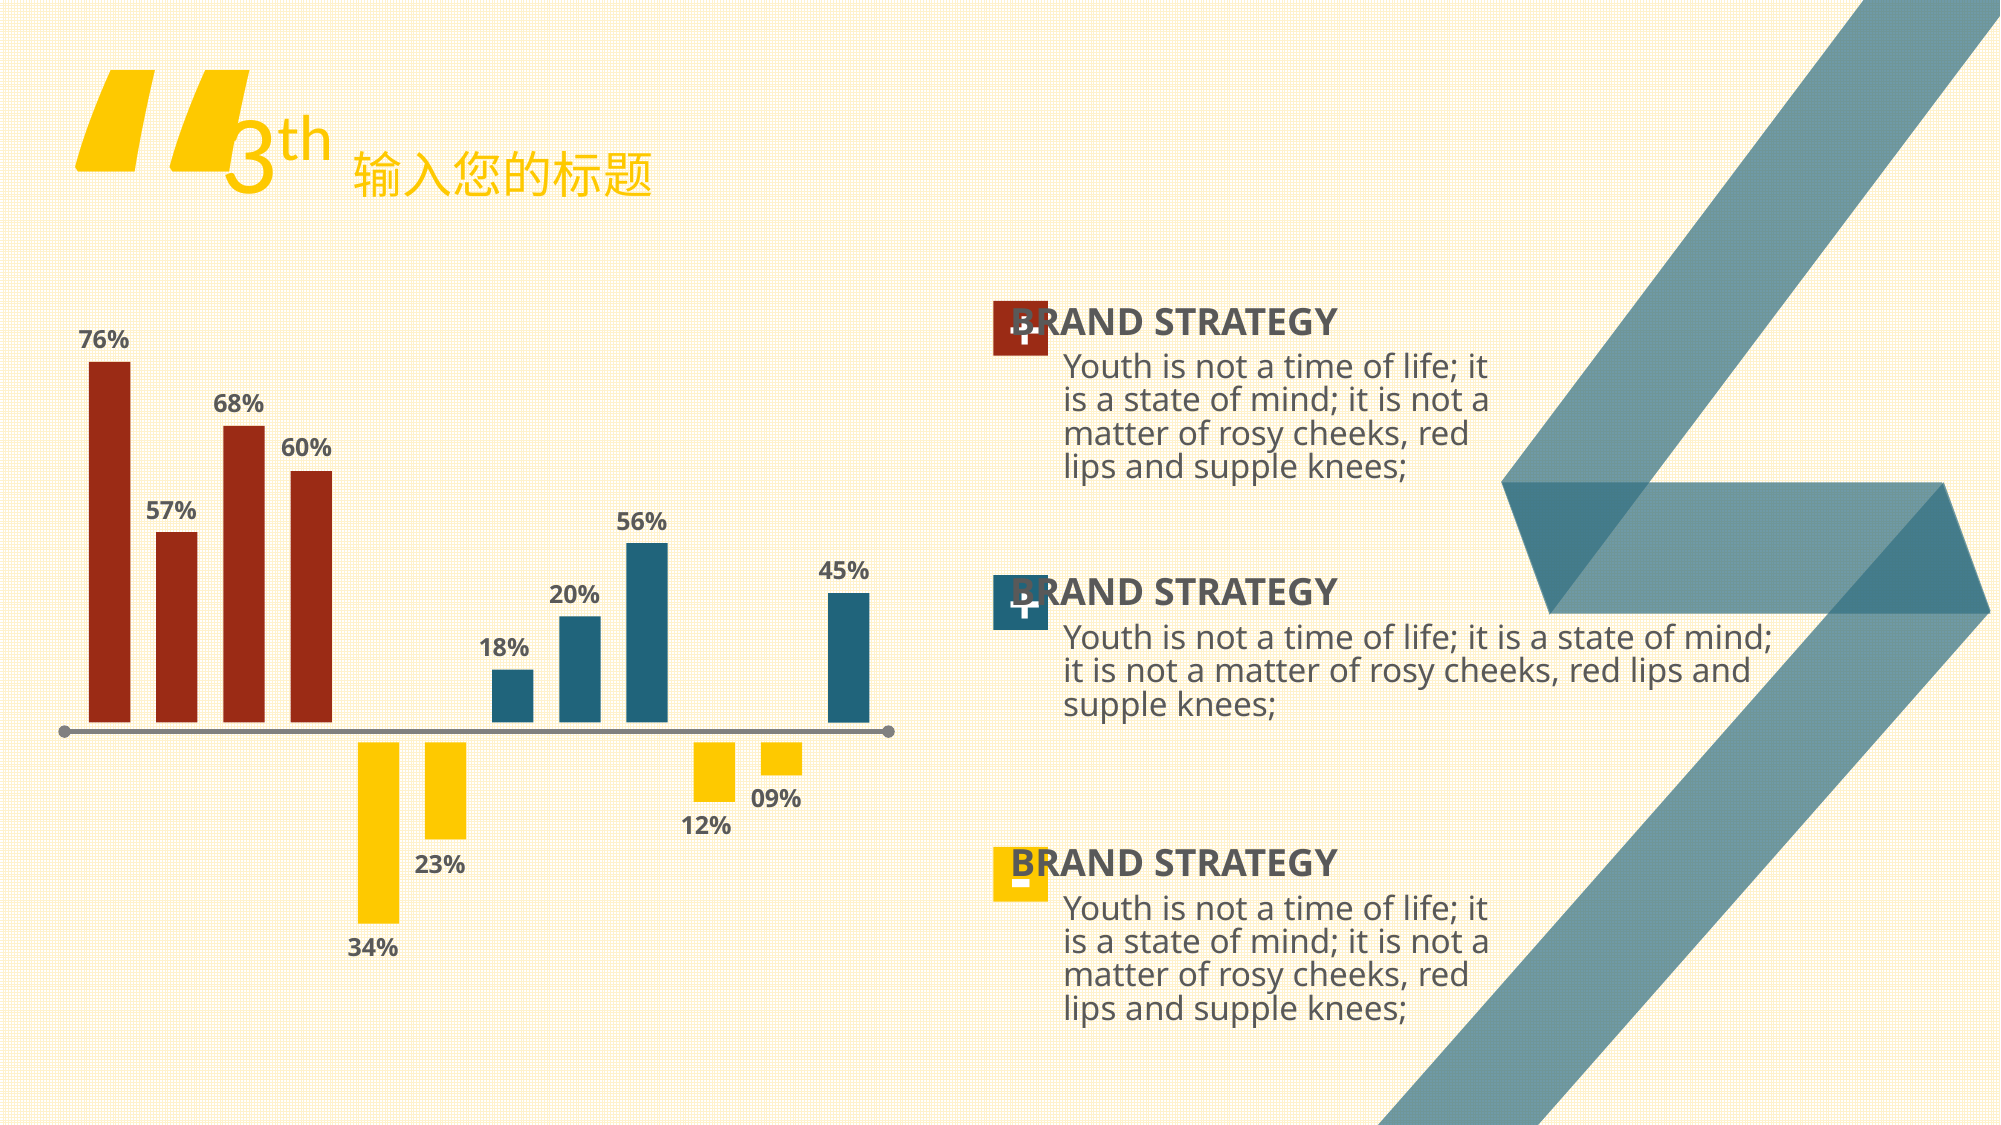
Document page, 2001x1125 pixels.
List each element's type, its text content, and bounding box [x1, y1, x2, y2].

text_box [993, 560, 1790, 698]
text_box [1500, 481, 1942, 615]
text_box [993, 831, 1534, 1003]
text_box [69, 316, 139, 723]
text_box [203, 380, 275, 723]
text_box 3th 输入您的标题 [205, 73, 714, 224]
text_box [539, 570, 606, 723]
text_box [1500, 0, 2000, 481]
text_box [1376, 480, 1992, 1125]
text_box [338, 742, 409, 970]
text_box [136, 486, 203, 723]
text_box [741, 742, 812, 821]
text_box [606, 497, 677, 723]
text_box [674, 742, 739, 848]
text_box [471, 624, 537, 723]
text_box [993, 290, 1534, 461]
text_box “ [55, 0, 400, 457]
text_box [271, 423, 342, 723]
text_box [809, 547, 880, 723]
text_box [405, 742, 475, 887]
